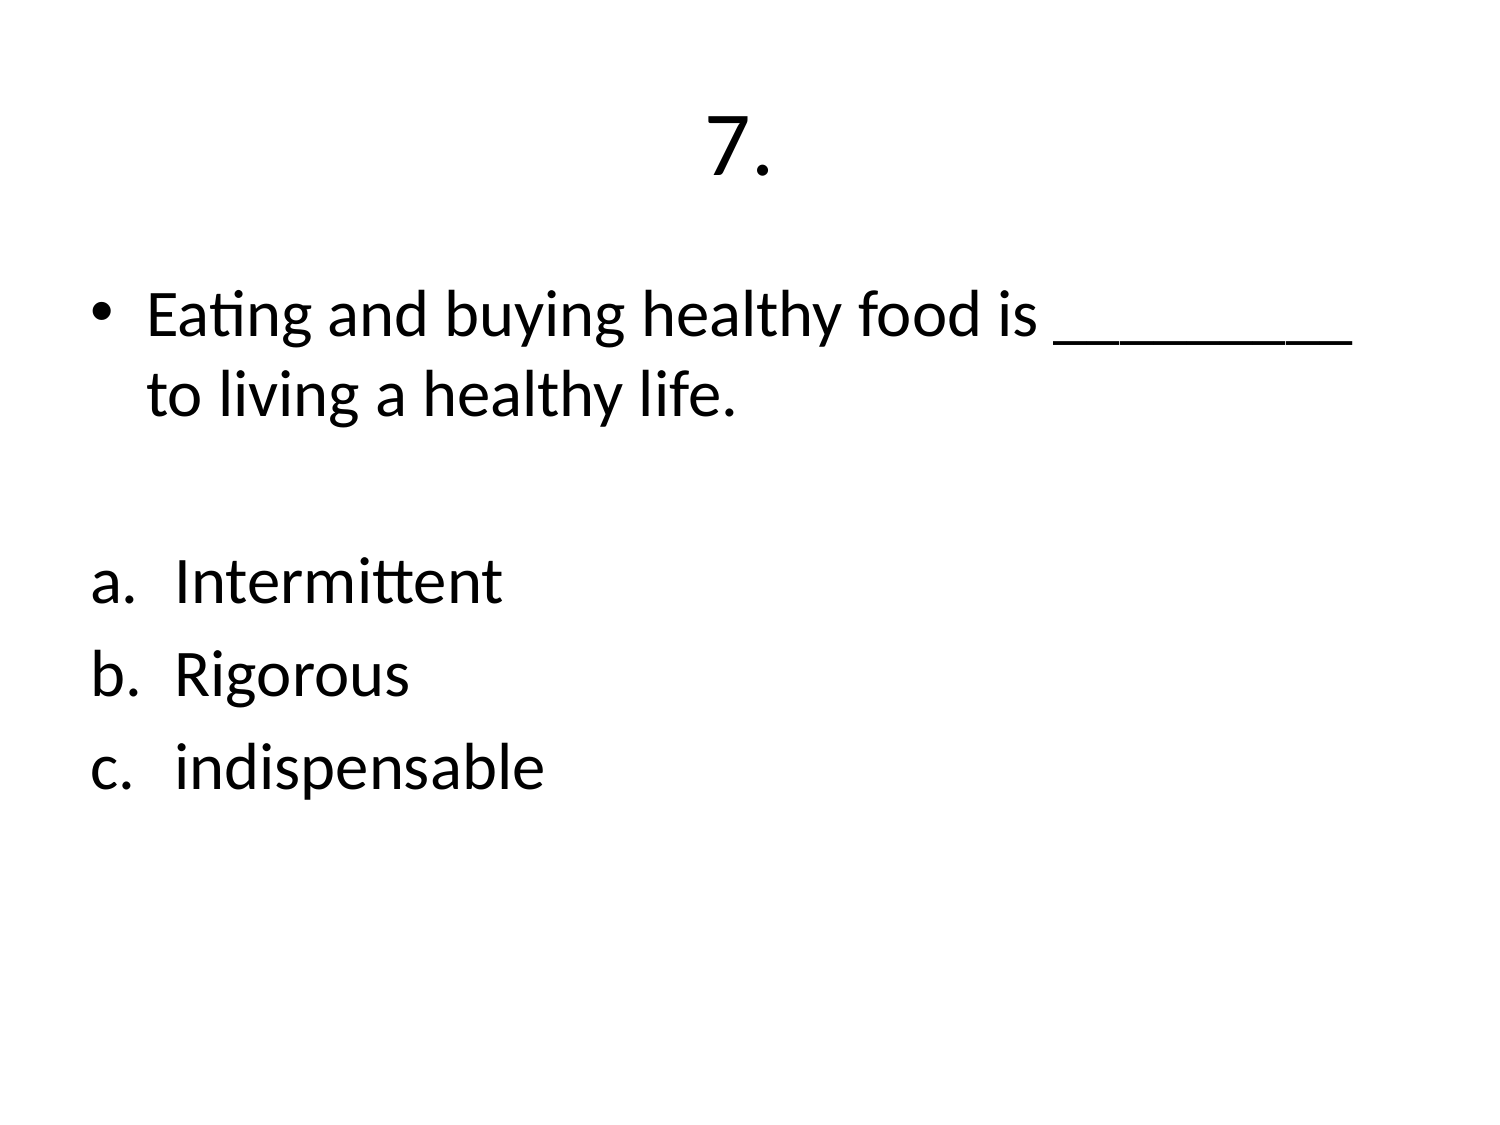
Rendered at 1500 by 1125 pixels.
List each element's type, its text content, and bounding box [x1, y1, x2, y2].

list Eating and buying healthy food is _________ to living a healthy life. Intermittent Rigorous indispensable [75, 262, 1425, 1005]
title 7. [75, 45, 1425, 233]
